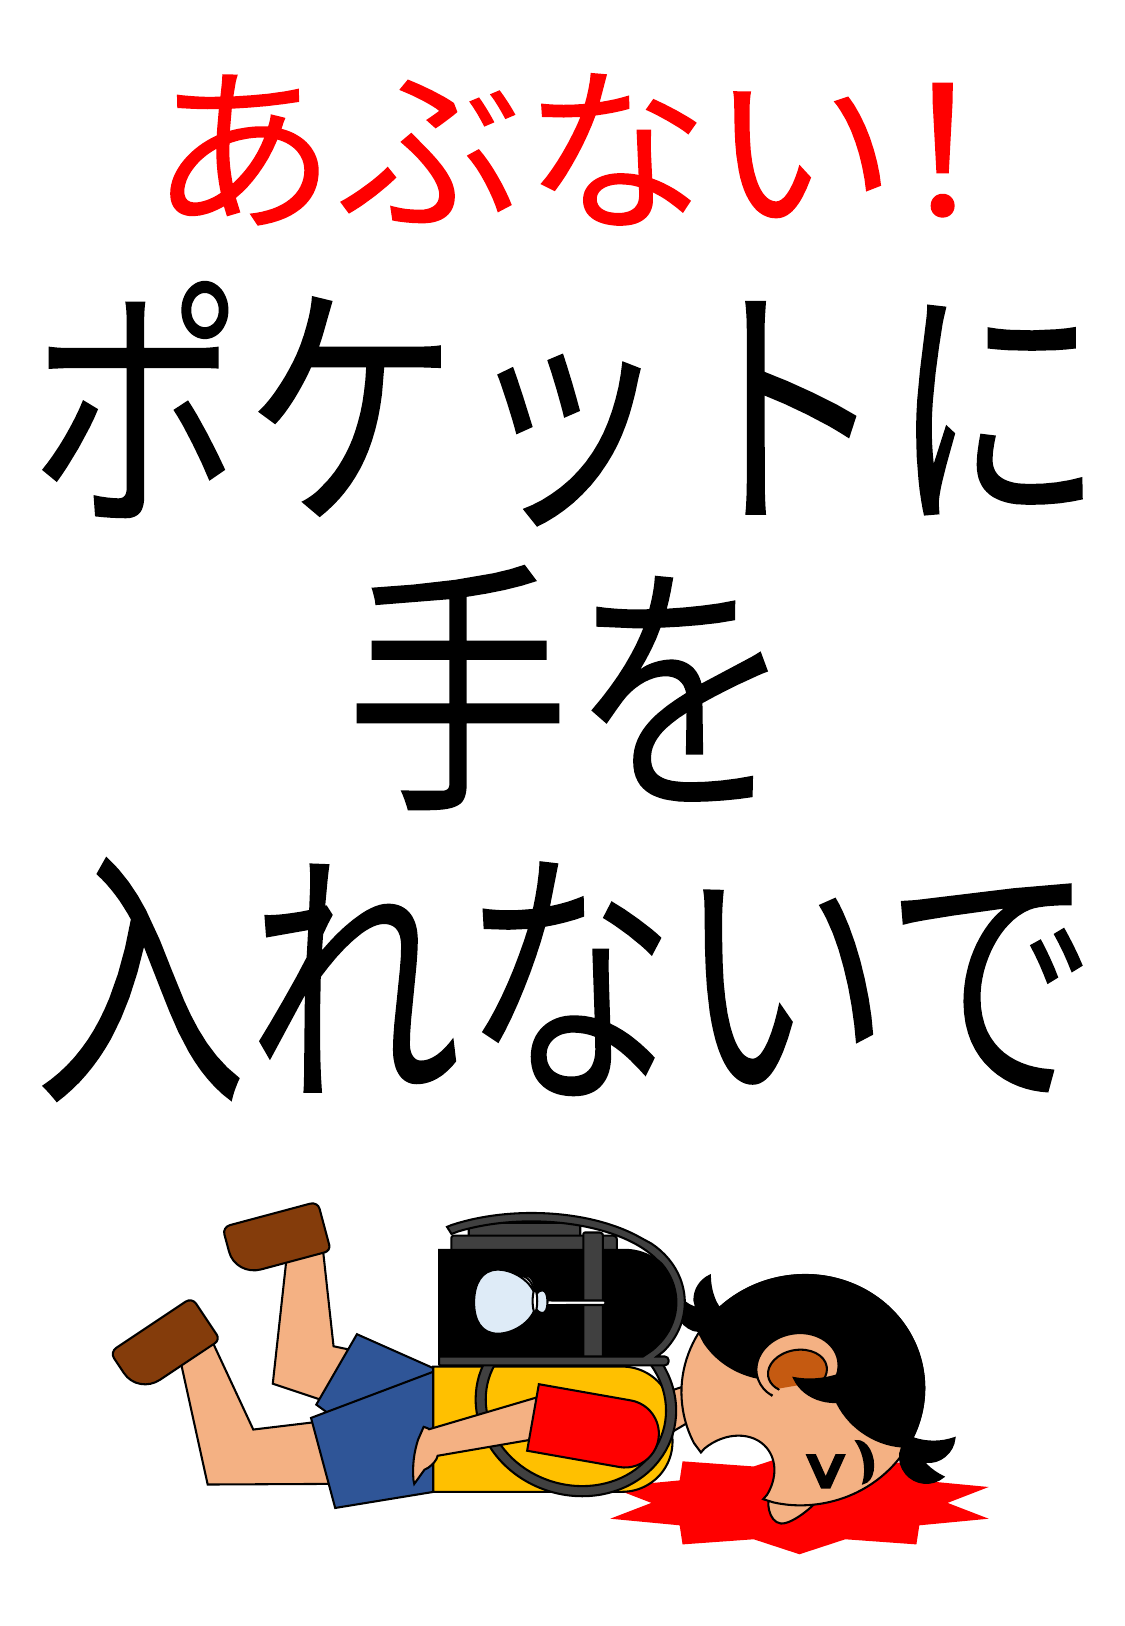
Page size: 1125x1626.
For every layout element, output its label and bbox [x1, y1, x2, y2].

text_box [135, 1212, 989, 1555]
